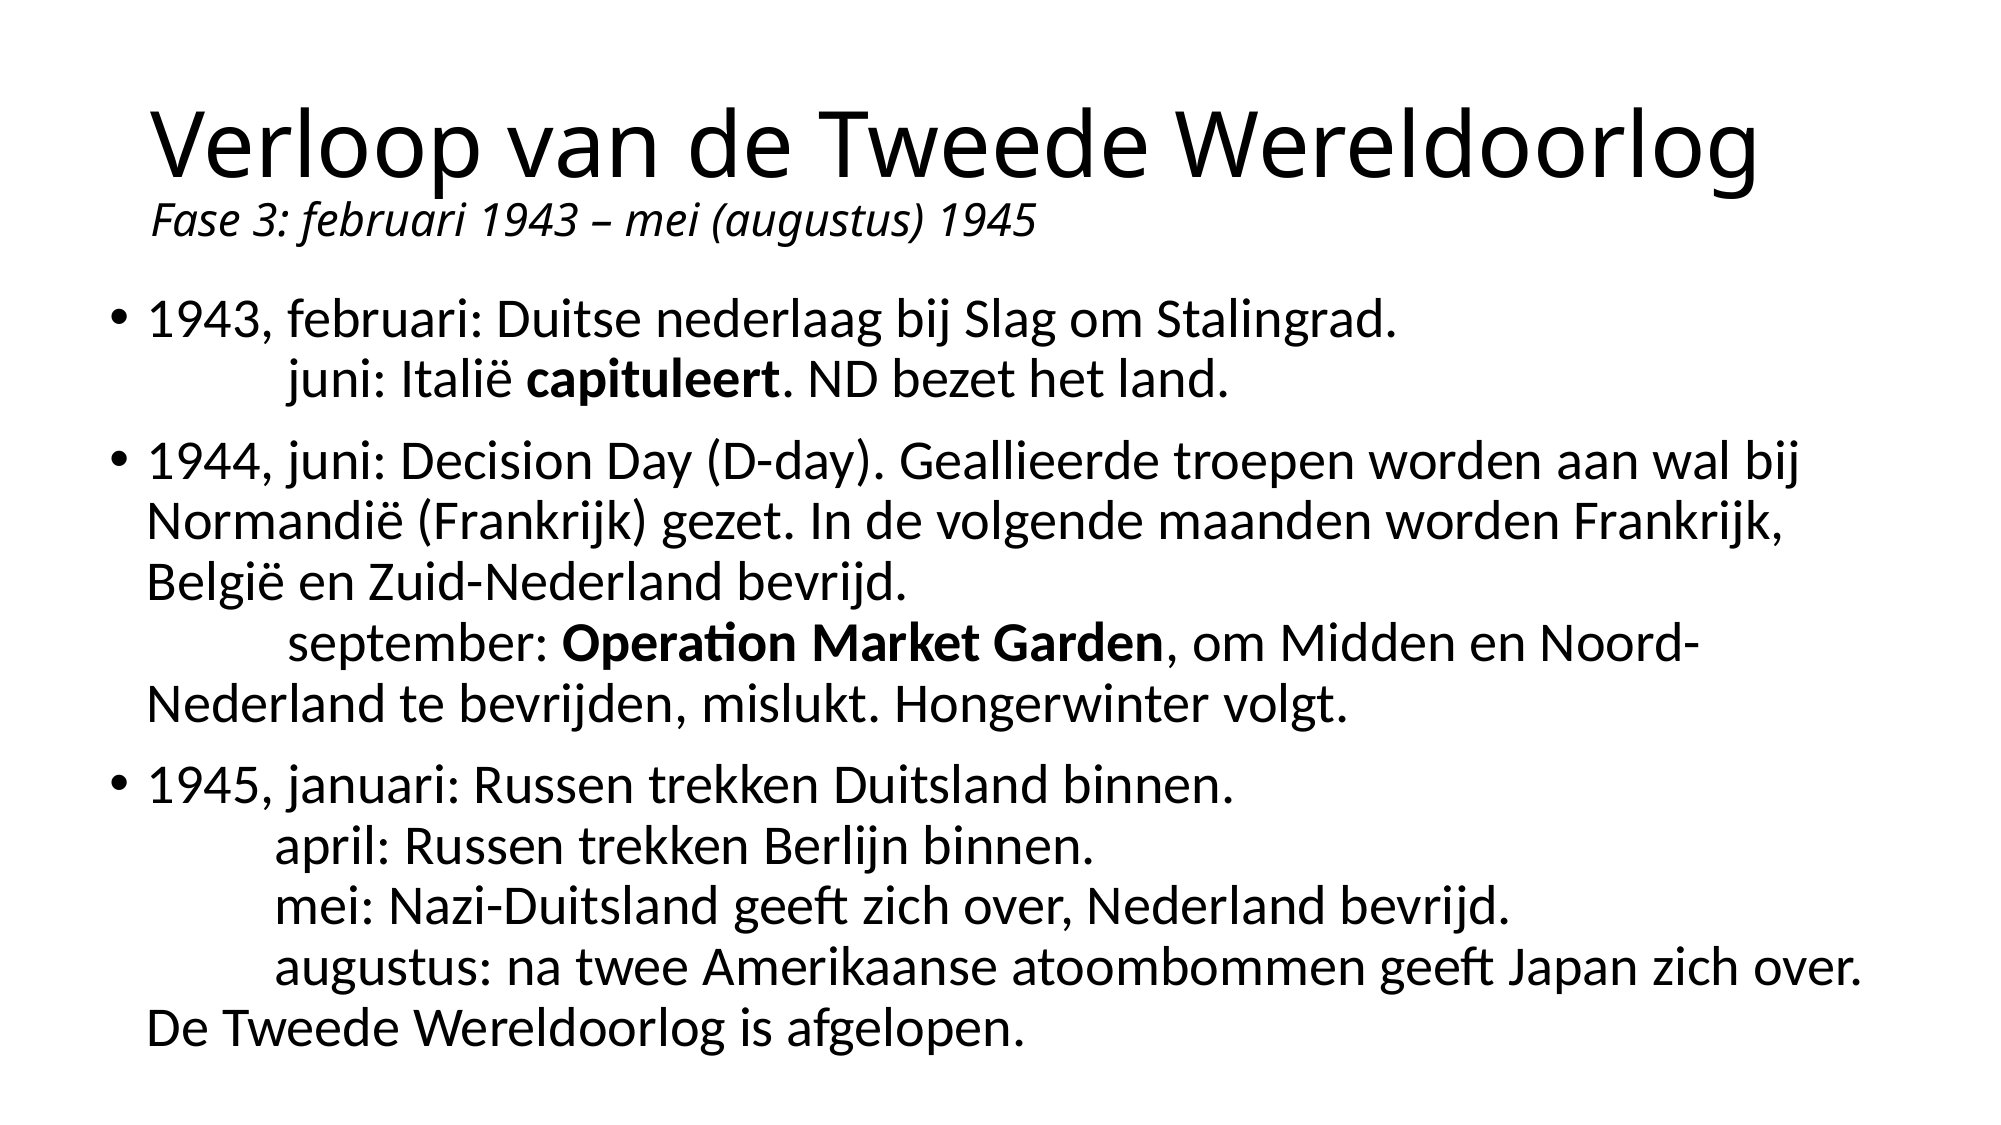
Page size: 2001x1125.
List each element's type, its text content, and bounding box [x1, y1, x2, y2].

list 1943, februari: Duitse nederlaag bij Slag om Stalingrad. juni: Italië capituleert. ND bezet het land. 1944, juni: Decision Day (D-day). Geallieerde troepen worden aan wal bij Normandië (Frankrijk) gezet. In de volgende maanden worden Frankrijk, België en Zuid-Nederland bevrijd. september: Operation Market Garden, om Midden en Noord-Nederland te bevrijden, mislukt. Hongerwinter volgt. 1945, januari: Russen trekken Duitsland binnen. april: Russen trekken Berlijn binnen. mei: Nazi-Duitsland geeft zich over, Nederland bevrijd. augustus: na twee Amerikaanse atoombommen geeft Japan zich over. De Tweede Wereldoorlog is afgelopen. [94, 280, 1914, 1125]
title Verloop van de Tweede Wereldoorlog Fase 3: februari 1943 – mei (augustus) 1945 [135, 63, 2000, 281]
